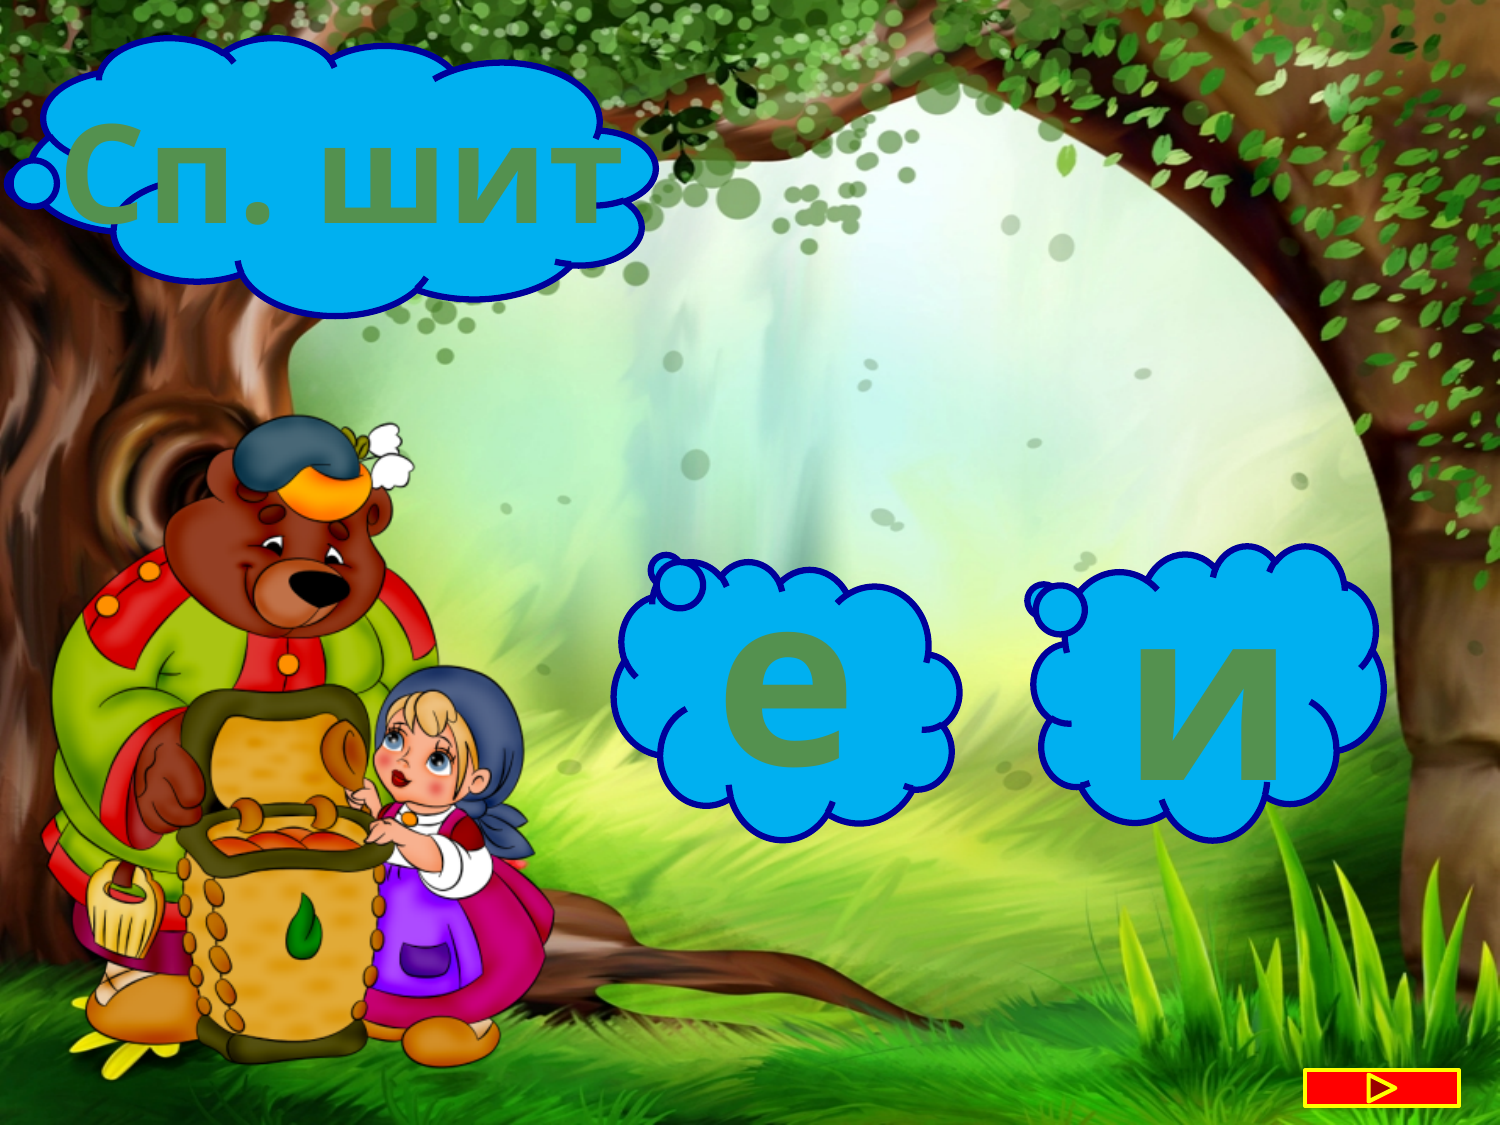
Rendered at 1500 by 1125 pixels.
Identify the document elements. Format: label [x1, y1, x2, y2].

text_box [613, 518, 960, 840]
picture [0, 0, 1500, 1125]
text_box [1033, 533, 1384, 840]
